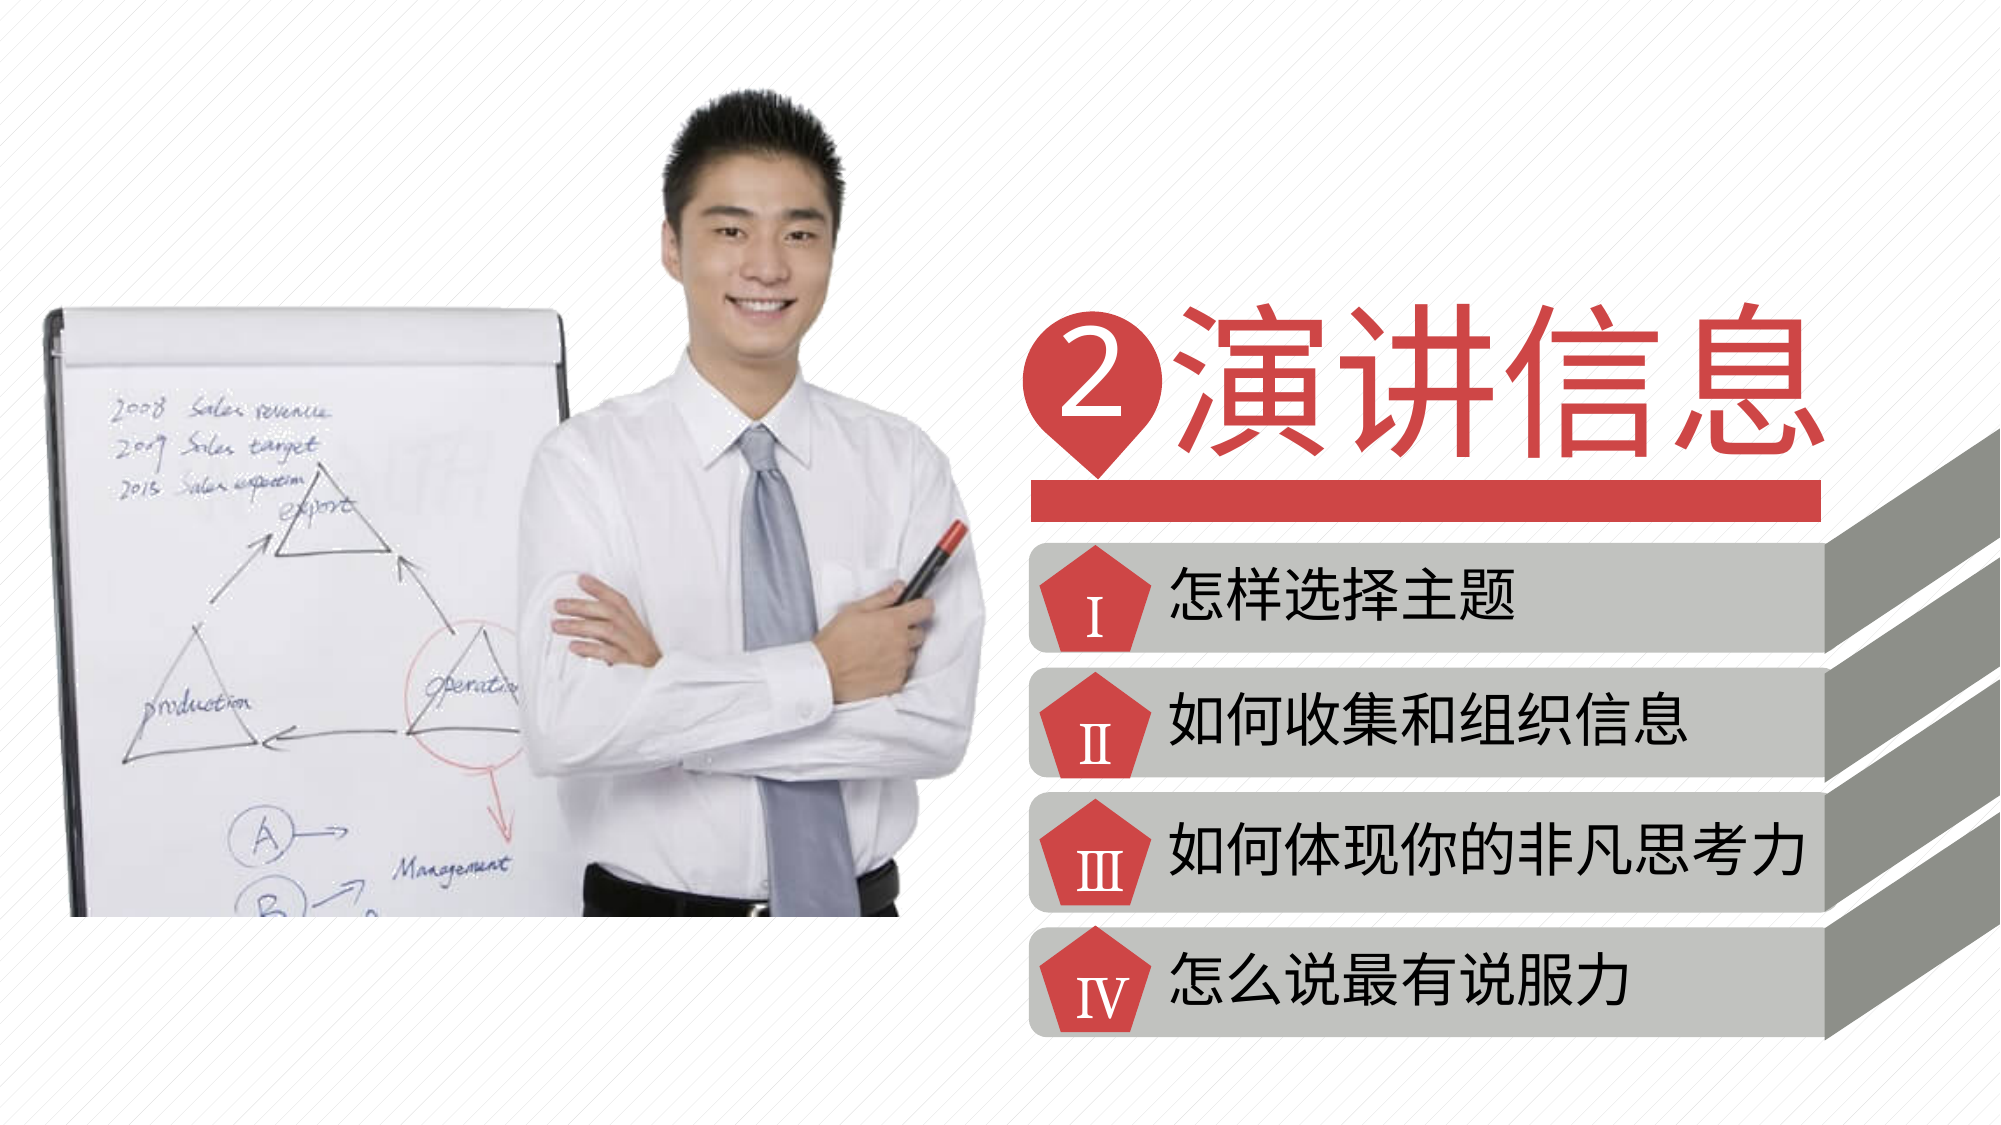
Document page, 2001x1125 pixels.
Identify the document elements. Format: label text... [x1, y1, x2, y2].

text_box [1841, 556, 2000, 774]
text_box [1144, 332, 1164, 430]
text_box [1841, 678, 2000, 903]
text_box [1063, 450, 1126, 481]
text_box [1841, 810, 2000, 1031]
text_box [1028, 542, 1841, 1038]
text_box [1826, 427, 2000, 645]
text_box [1021, 332, 1041, 430]
picture [19, 38, 994, 917]
text_box 演讲信息 [1133, 278, 1869, 503]
text_box [1823, 1038, 1831, 1043]
text_box 2 [1041, 284, 1144, 450]
